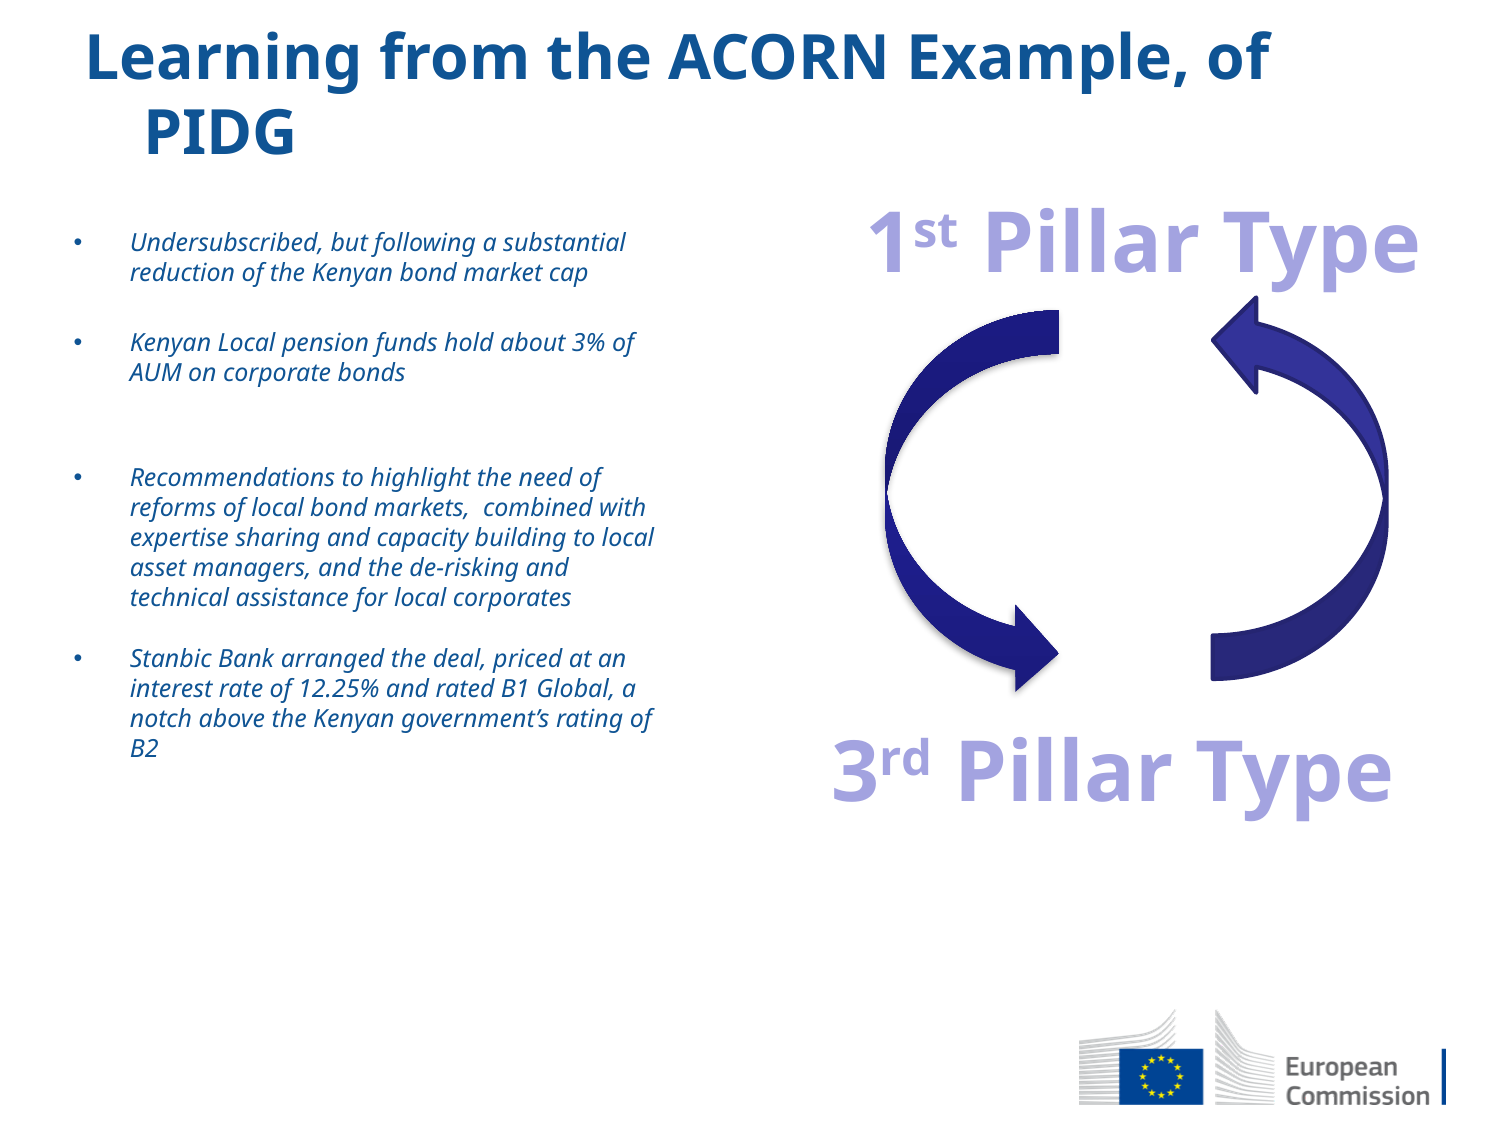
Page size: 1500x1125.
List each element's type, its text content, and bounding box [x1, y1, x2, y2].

list Undersubscribed, but following a substantial reduction of the Kenyan bond market cap Kenyan Local pension funds hold about 3% of AUM on corporate bonds Recommendations to highlight the need of reforms of local bond markets, combined with expertise sharing and capacity building to local asset managers, and the de-risking and technical assistance for local corporates Stanbic Bank arranged the deal, priced at an interest rate of 12.25% and rated B1 Global, a notch above the Kenyan government’s rating of B2 [58, 219, 681, 698]
text_box [1210, 296, 1389, 682]
text_box [885, 310, 1059, 692]
title Learning from the ACORN Example, of PIDG [68, 43, 1341, 140]
text_box 1st Pillar Type [853, 182, 1433, 296]
picture [1078, 1008, 1447, 1106]
text_box 3rd Pillar Type [820, 711, 1428, 824]
